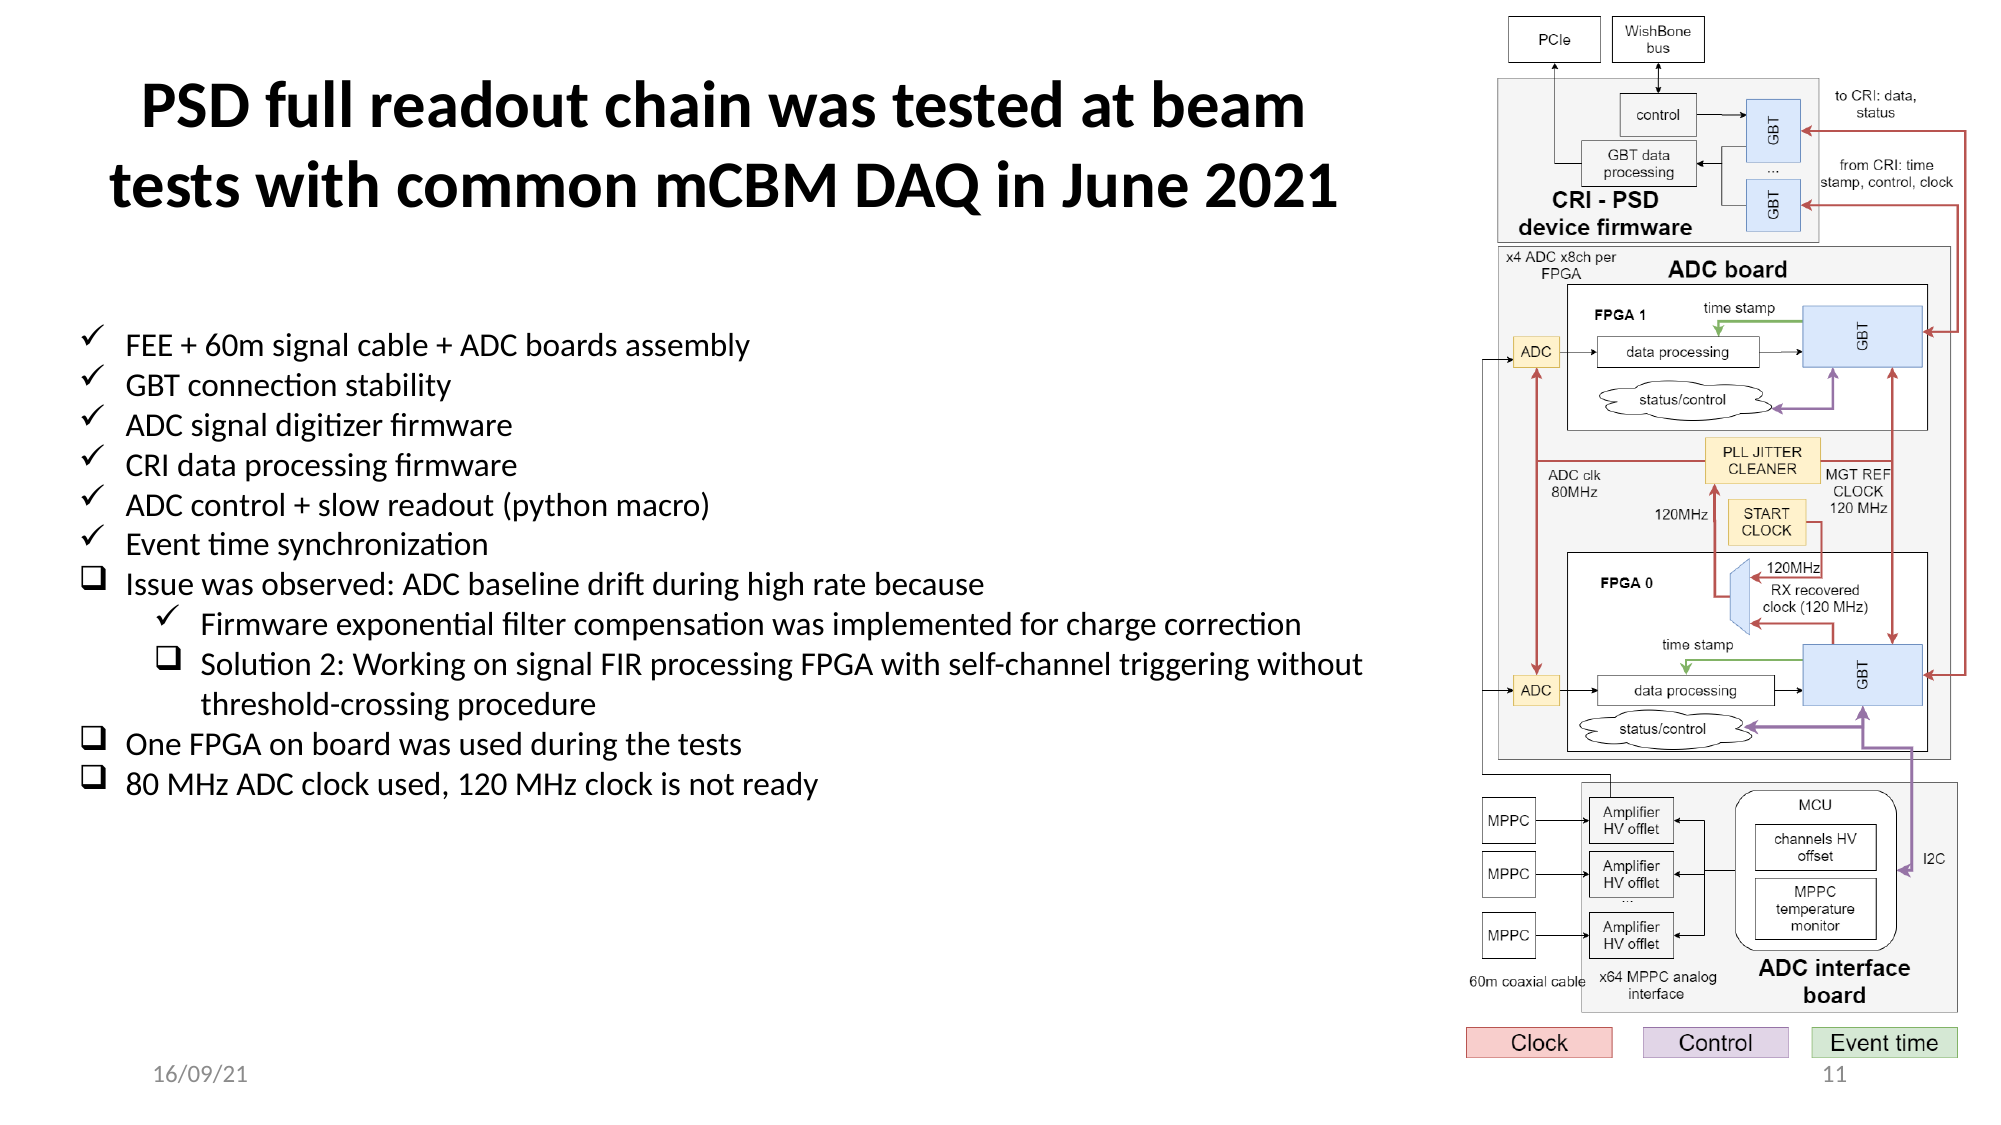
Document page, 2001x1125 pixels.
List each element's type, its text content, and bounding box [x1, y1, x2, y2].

picture [1466, 16, 1973, 1058]
slide_number 11 [1412, 1042, 1863, 1103]
text_box FEE + 60m signal cable + ADC boards assembly GBT connection stability ADC signal digitizer firmware CRI data processing firmware ADC control + slow readout (python macro) Event time synchronization Issue was observed: ADC baseline drift during high rate because Firmware exponential filter compensation was implemented for charge correction Solution 2: Working on signal FIR processing FPGA with self-channel triggering without threshold-crossing procedure One FPGA on board was used during the tests 80 MHz ADC clock used, 120 MHz clock is not ready [63, 315, 1386, 840]
text_box PSD full readout chain was tested at beam tests with common mCBM DAQ in June 2021 [83, 53, 1367, 229]
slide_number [137, 1042, 588, 1103]
